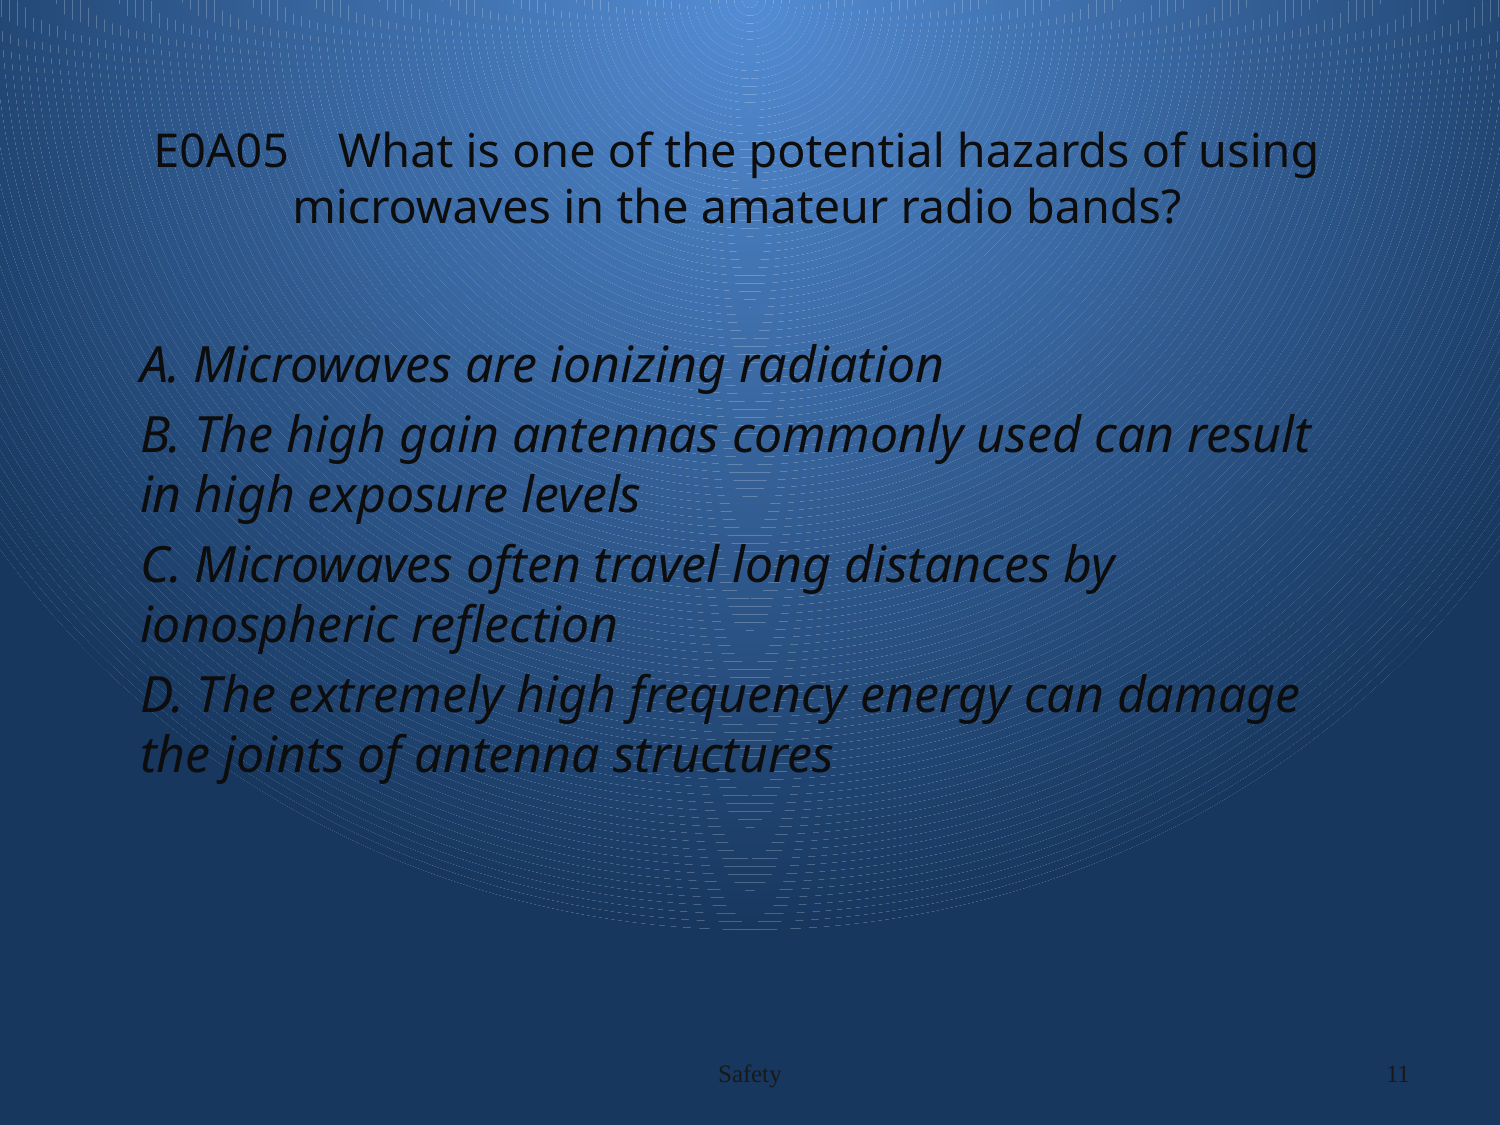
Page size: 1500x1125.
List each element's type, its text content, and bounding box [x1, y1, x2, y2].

title E0A05 What is one of the potential hazards of using microwaves in the amateur radio bands? [99, 0, 1375, 242]
subtitle A. Microwaves are ionizing radiation B. The high gain antennas commonly used can result in high exposure levels C. Microwaves often travel long distances by ionospheric reflection D. The extremely high frequency energy can damage the joints of antenna structures [125, 324, 1363, 1013]
footer Safety [512, 1042, 988, 1103]
slide_number 11 [1074, 1042, 1425, 1103]
